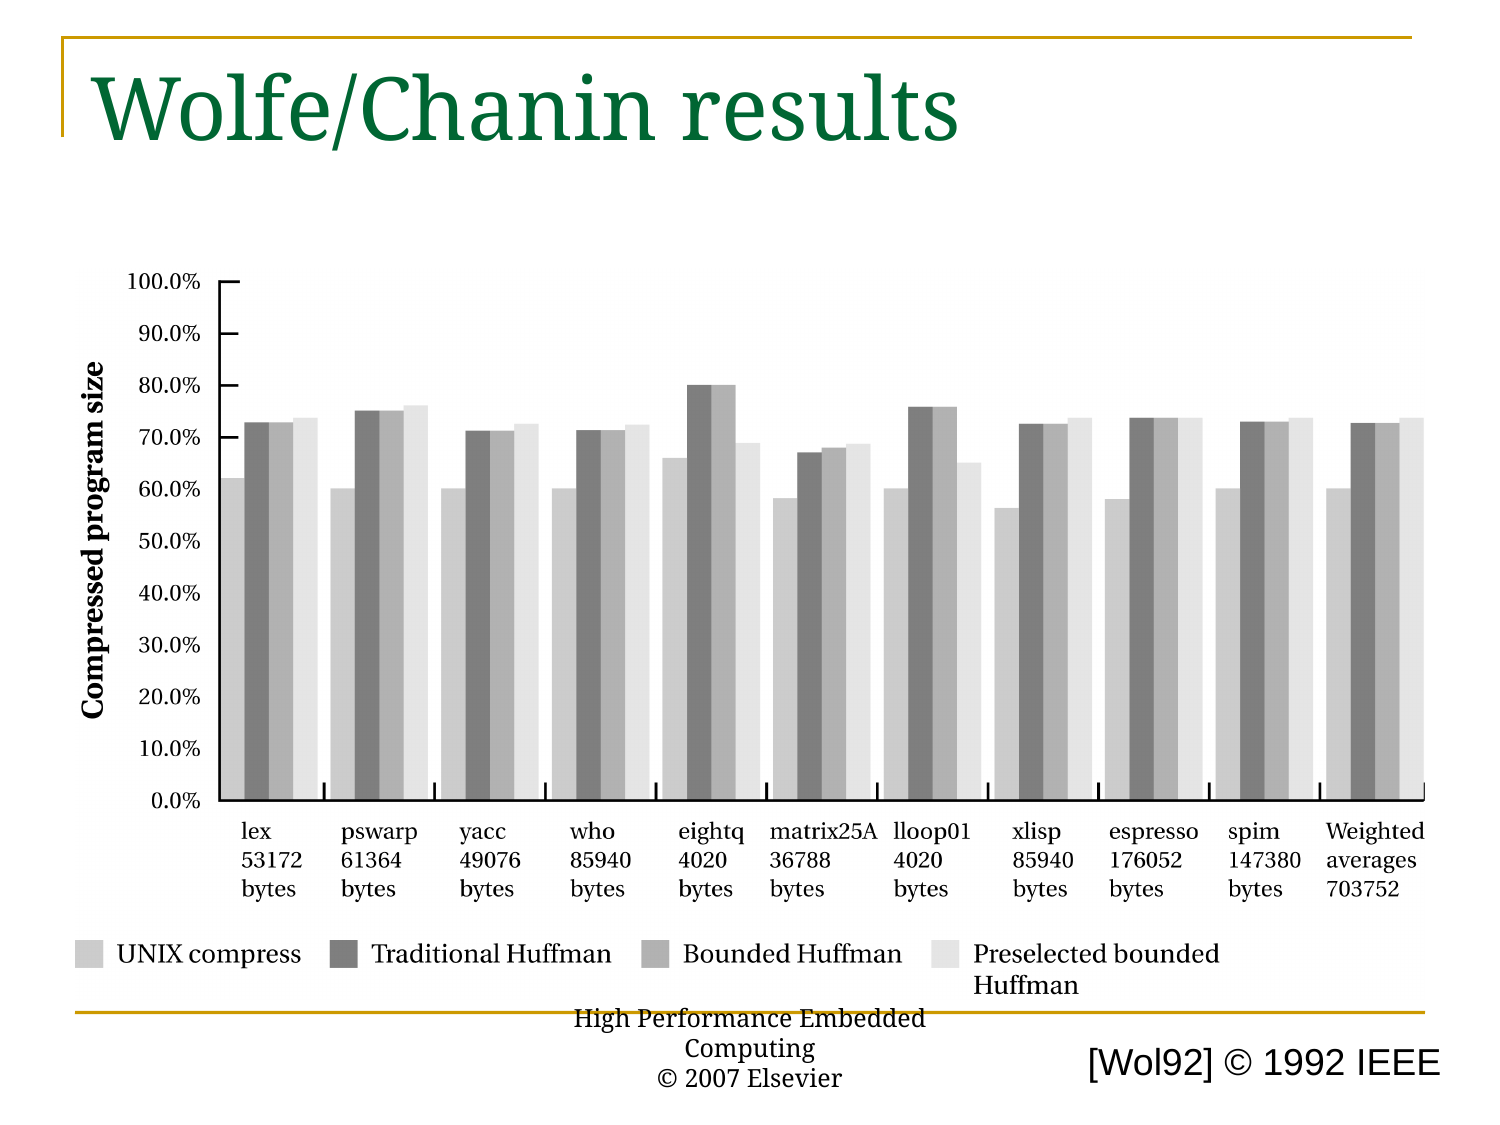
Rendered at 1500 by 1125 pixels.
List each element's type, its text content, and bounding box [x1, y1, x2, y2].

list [74, 267, 1426, 1001]
footer High Performance Embedded Computing © 2007 Elsevier [512, 1025, 988, 1100]
text_box [Wol92] © 1992 IEEE [1072, 1030, 1457, 1091]
title Wolfe/Chanin results [75, 45, 1425, 233]
